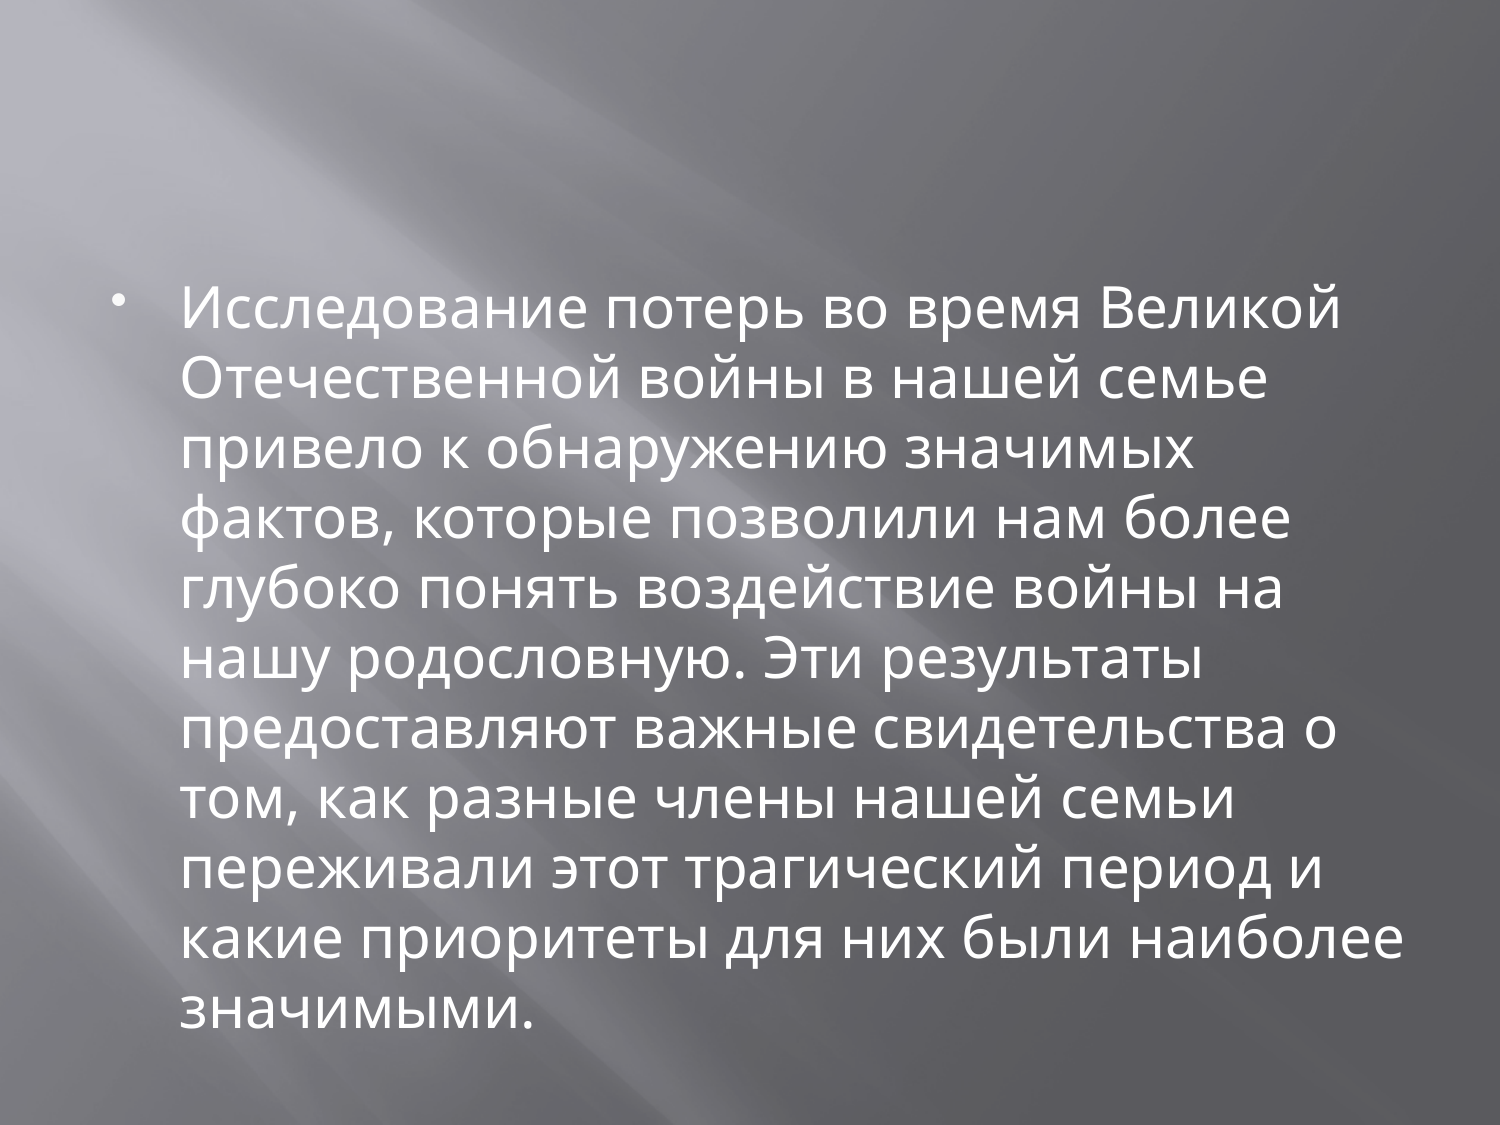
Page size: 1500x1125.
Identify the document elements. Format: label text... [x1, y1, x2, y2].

list Исследование потерь во время Великой Отечественной войны в нашей семье привело к обнаружению значимых фактов, которые позволили нам более глубоко понять воздействие войны на нашу родословную. Эти результаты предоставляют важные свидетельства о том, как разные члены нашей семьи переживали этот трагический период и какие приоритеты для них были наиболее значимыми. [75, 262, 1425, 1035]
